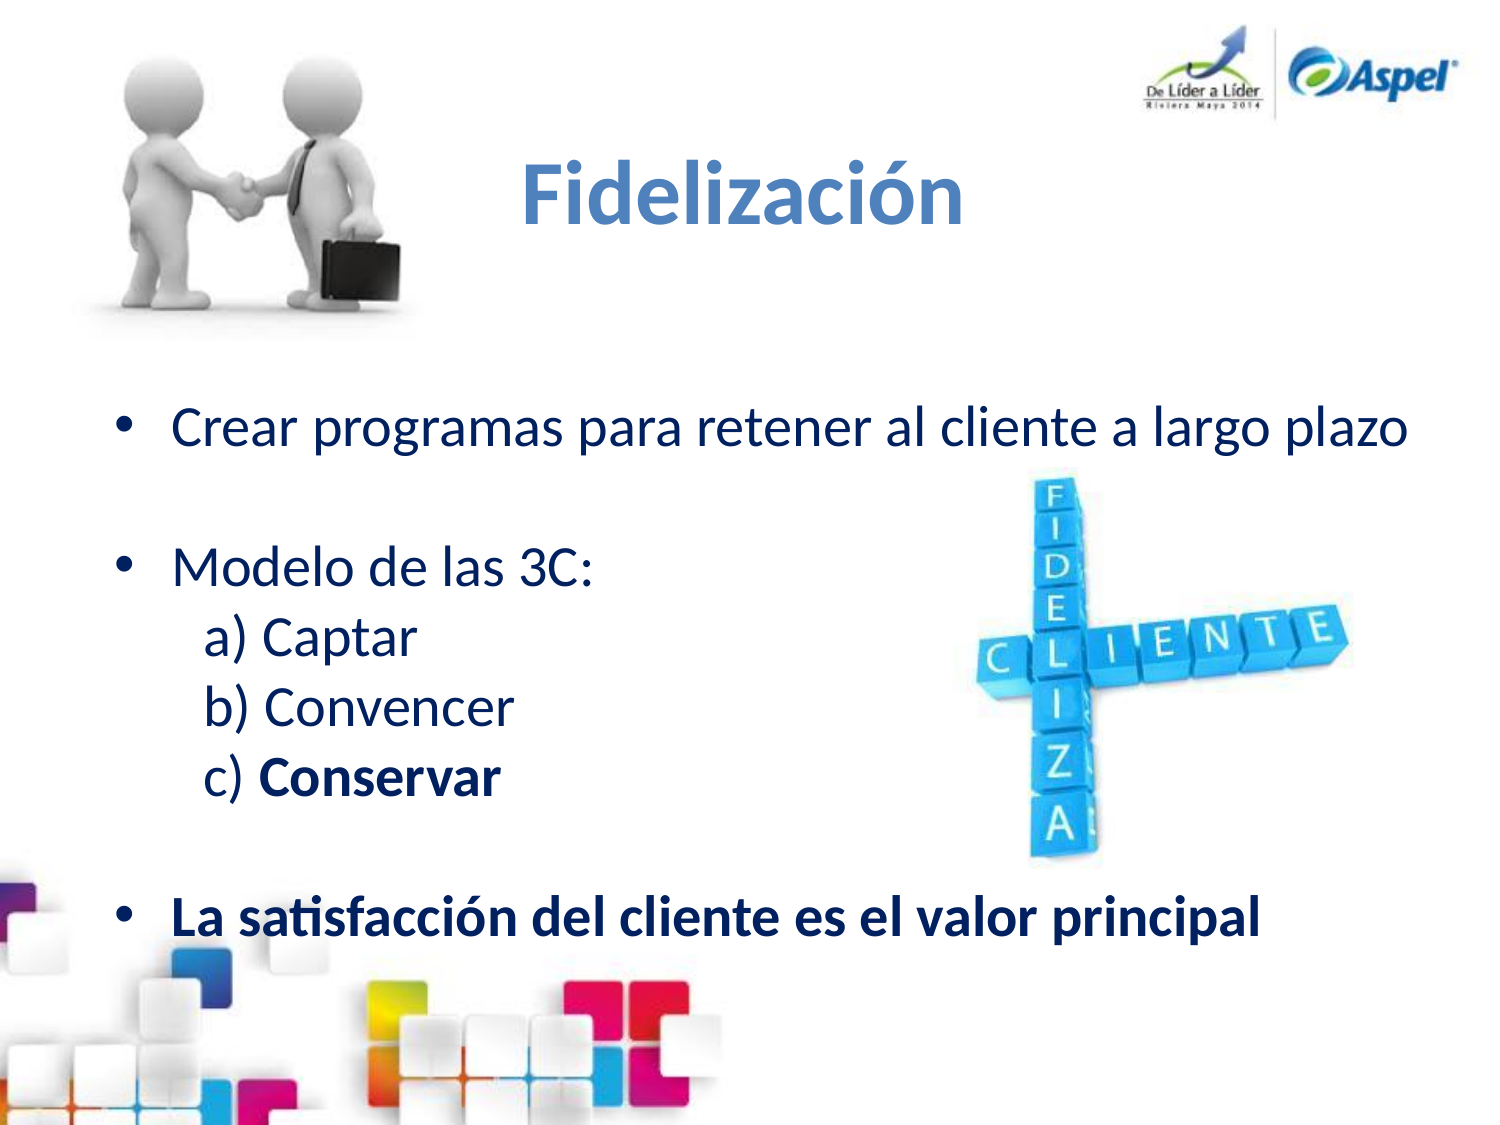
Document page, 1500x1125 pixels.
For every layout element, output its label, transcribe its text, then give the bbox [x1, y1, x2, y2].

picture [64, 0, 1500, 377]
picture [0, 834, 1500, 1125]
text_box Crear programas para retener al cliente a largo plazo Modelo de las 3C: a) Captar b) Convencer c) Conservar La satisfacción del cliente es el valor principal [100, 301, 1436, 1046]
picture [903, 467, 1389, 875]
text_box Fidelización [466, 125, 1022, 251]
